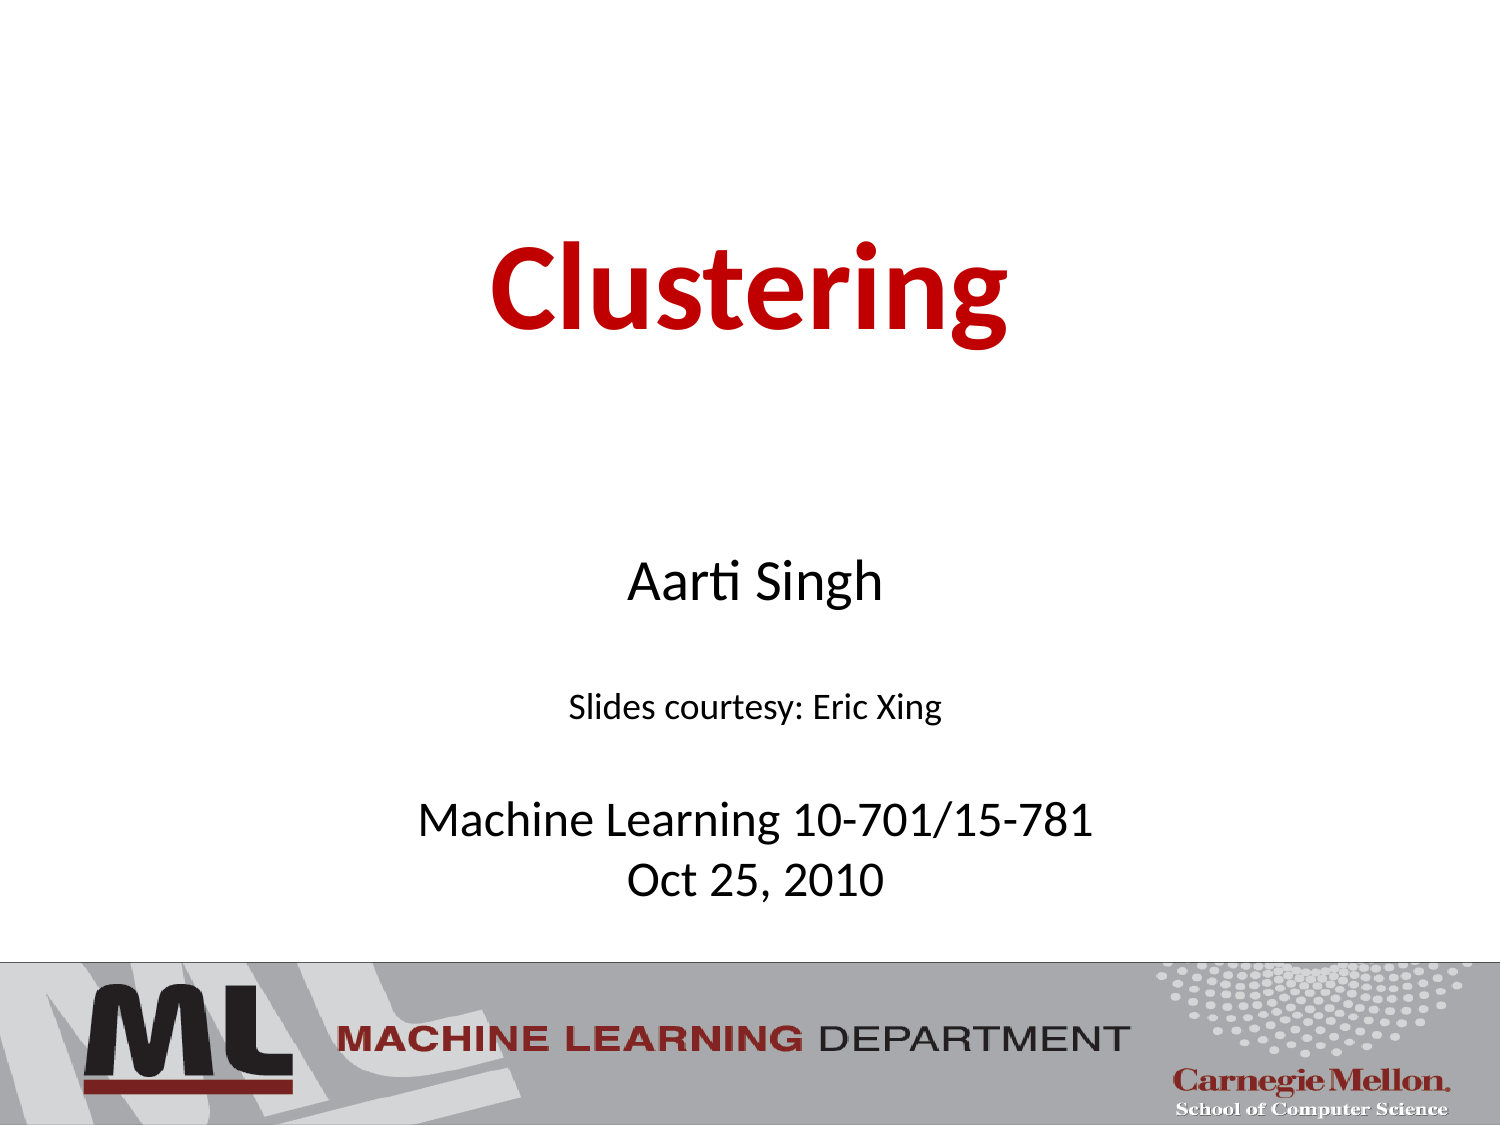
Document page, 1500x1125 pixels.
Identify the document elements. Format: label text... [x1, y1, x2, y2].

title Clustering [50, 158, 1450, 400]
picture [0, 962, 1500, 1125]
text_box Aarti Singh Slides courtesy: Eric Xing Machine Learning 10-701/15-781 Oct 25, 2010 [402, 534, 1109, 914]
